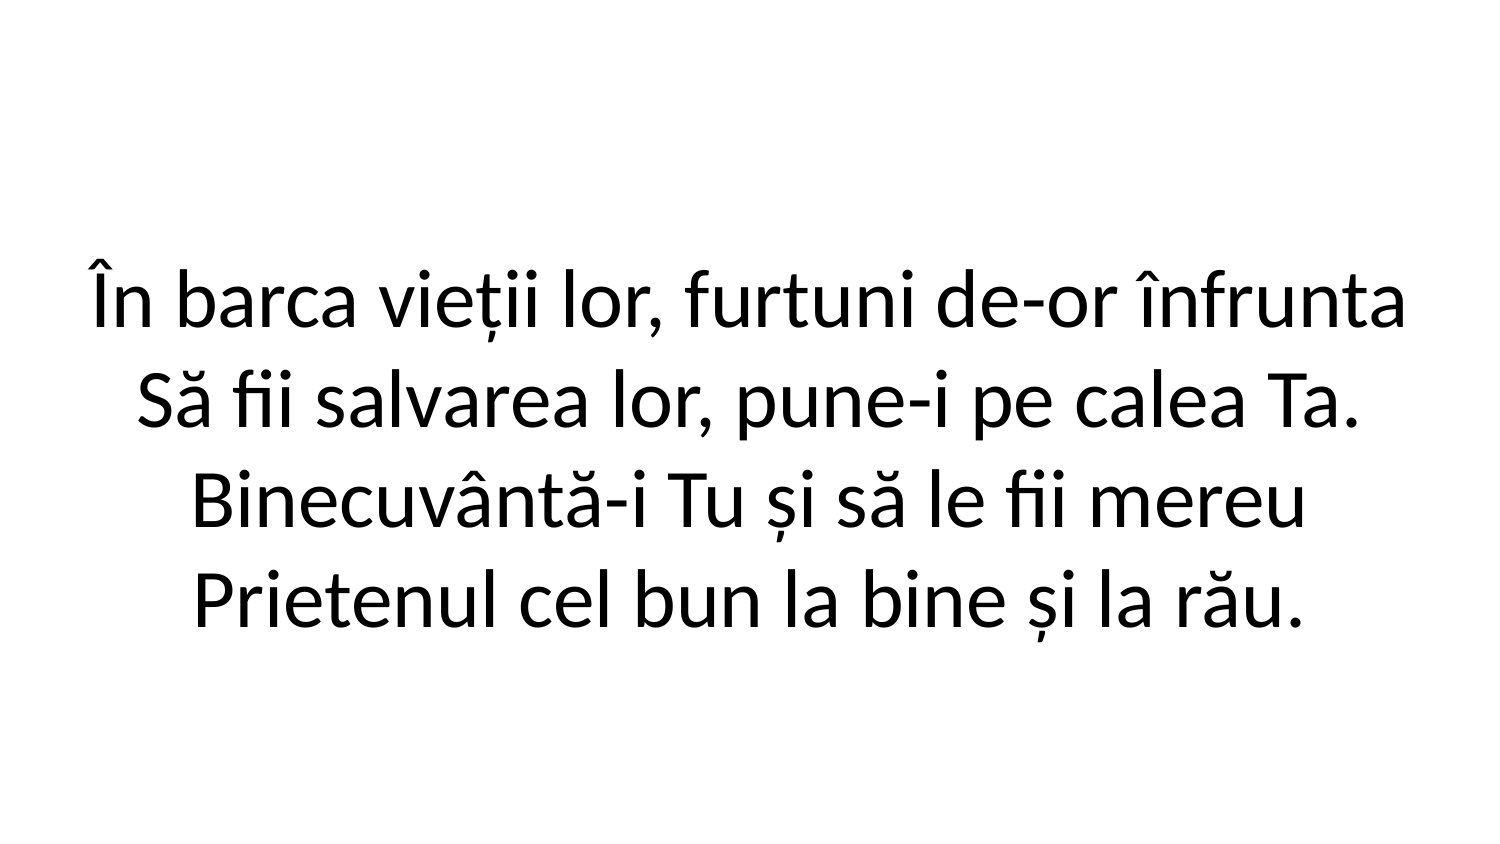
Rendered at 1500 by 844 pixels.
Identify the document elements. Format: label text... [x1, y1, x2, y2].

text_box În barca vieții lor, furtuni de-or înfrunta Să fii salvarea lor, pune-i pe calea Ta. Binecuvântă-i Tu și să le fii mereu Prietenul cel bun la bine și la rău. [75, 192, 1425, 652]
